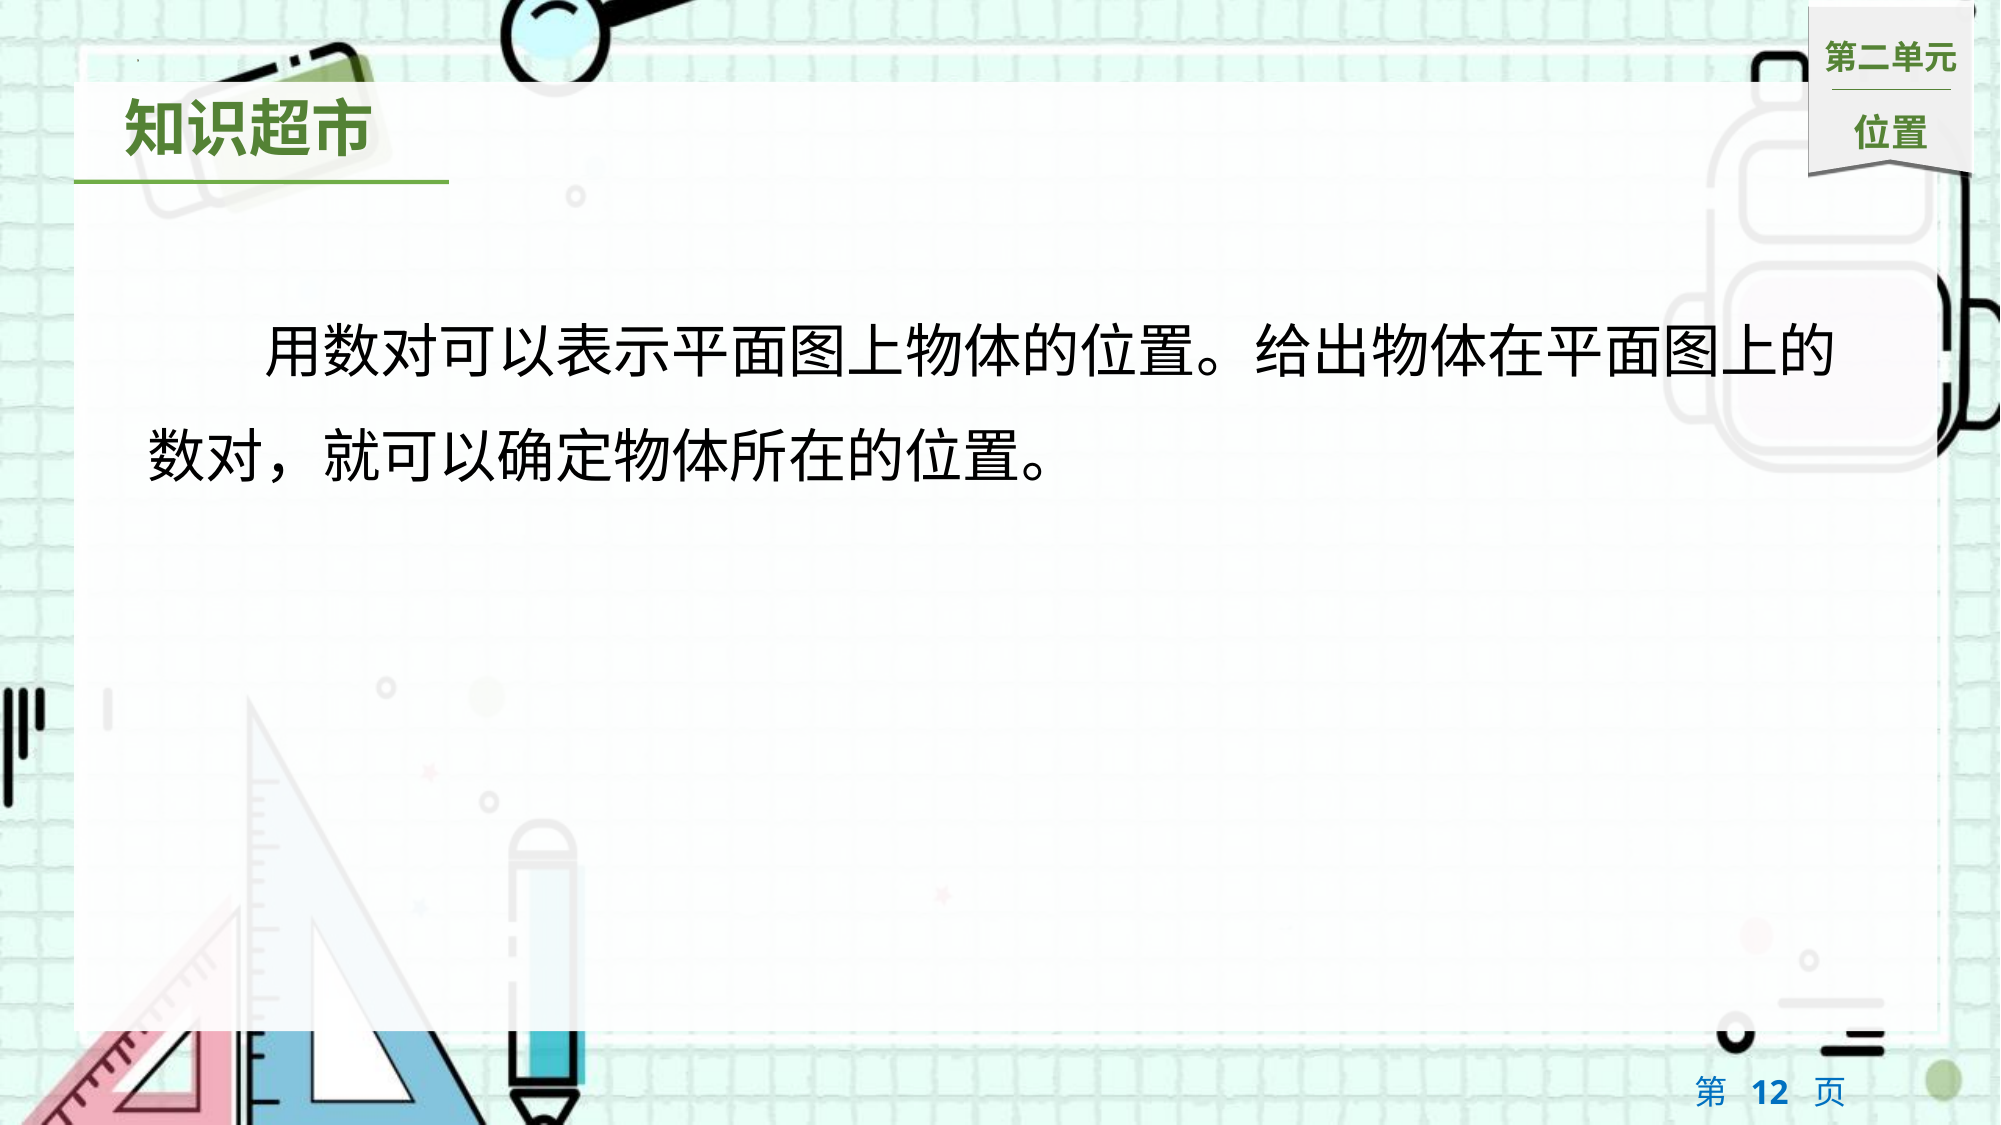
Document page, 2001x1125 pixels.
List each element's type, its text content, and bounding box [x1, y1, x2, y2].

text_box 用数对可以表示平面图上物体的位置。给出物体在平面图上的数对，就可以确定物体所在的位置。 [147, 278, 1853, 489]
picture [1938, 168, 1971, 176]
picture [0, 0, 2000, 1125]
